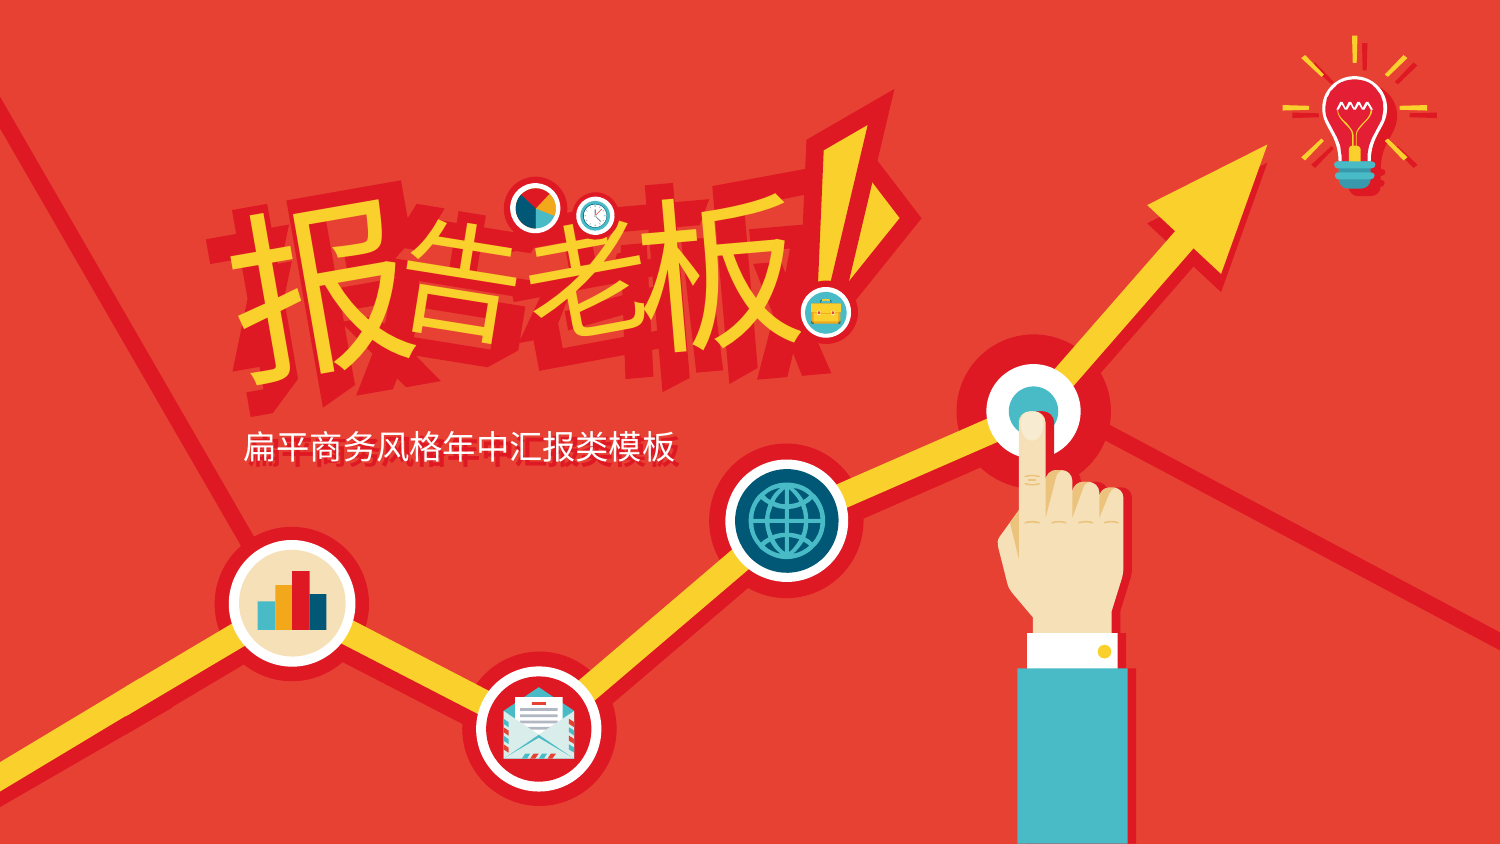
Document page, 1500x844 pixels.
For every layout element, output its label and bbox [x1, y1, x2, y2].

text_box [228, 419, 746, 480]
text_box [469, 660, 608, 798]
text_box [201, 103, 902, 459]
text_box [219, 530, 365, 676]
text_box [0, 96, 28, 144]
text_box [997, 411, 1137, 844]
text_box [0, 144, 1268, 807]
text_box [1282, 35, 1438, 197]
text_box [1268, 509, 1500, 651]
text_box [716, 459, 857, 591]
